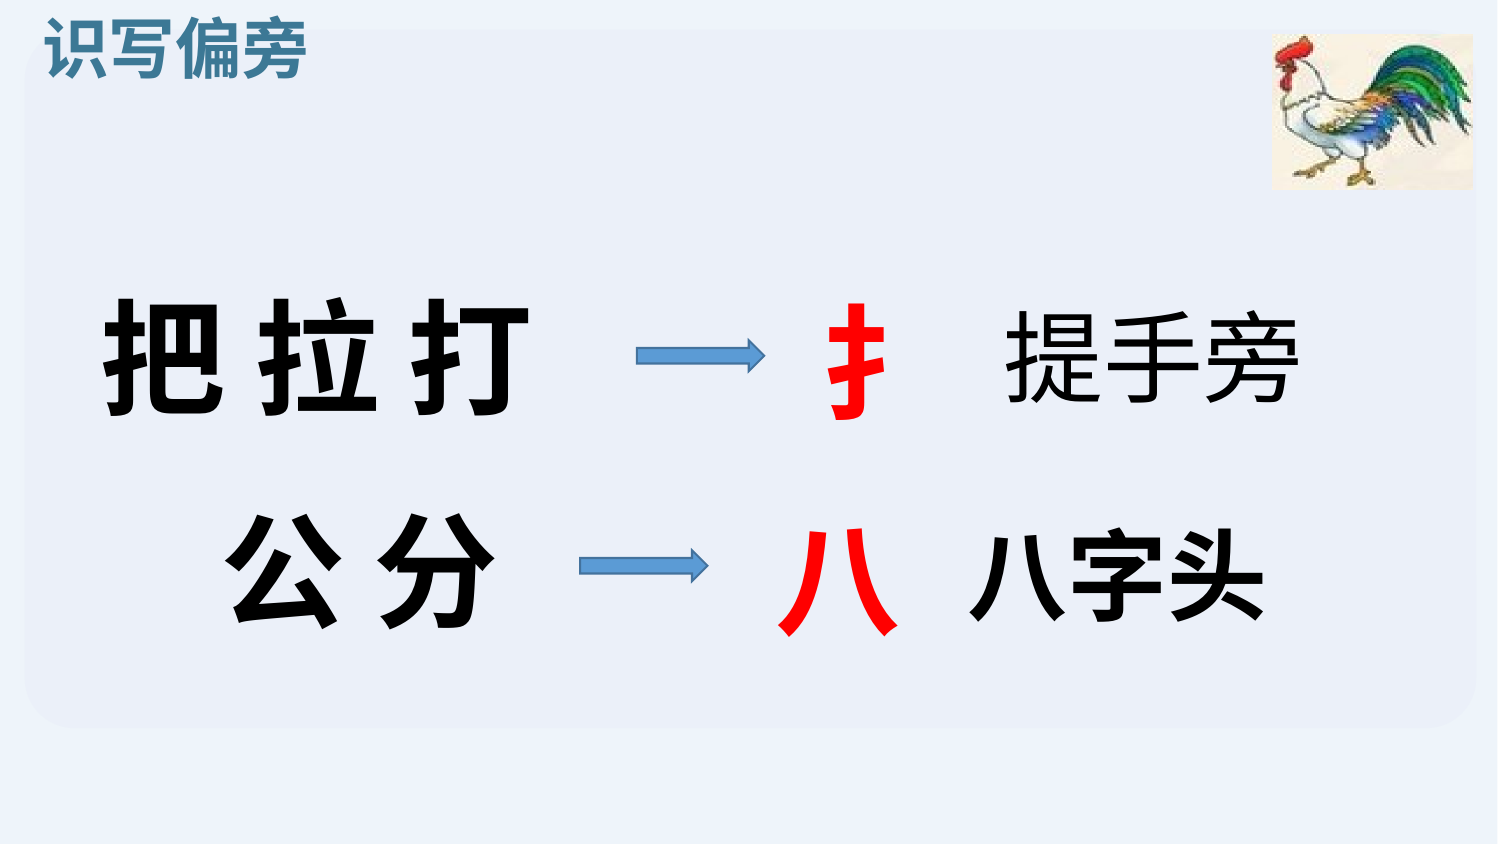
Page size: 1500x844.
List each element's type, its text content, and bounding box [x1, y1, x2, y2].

text_box 把 拉 打 [82, 198, 637, 663]
text_box [635, 337, 766, 374]
text_box 八 [760, 418, 905, 659]
text_box 八字头 [955, 446, 1354, 641]
text_box 提手旁 [988, 287, 1362, 423]
text_box 识写偏旁 [27, 0, 345, 95]
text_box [1272, 34, 1473, 190]
text_box 公 分 [136, 411, 584, 651]
text_box 扌 [805, 203, 955, 844]
text_box [579, 547, 709, 584]
